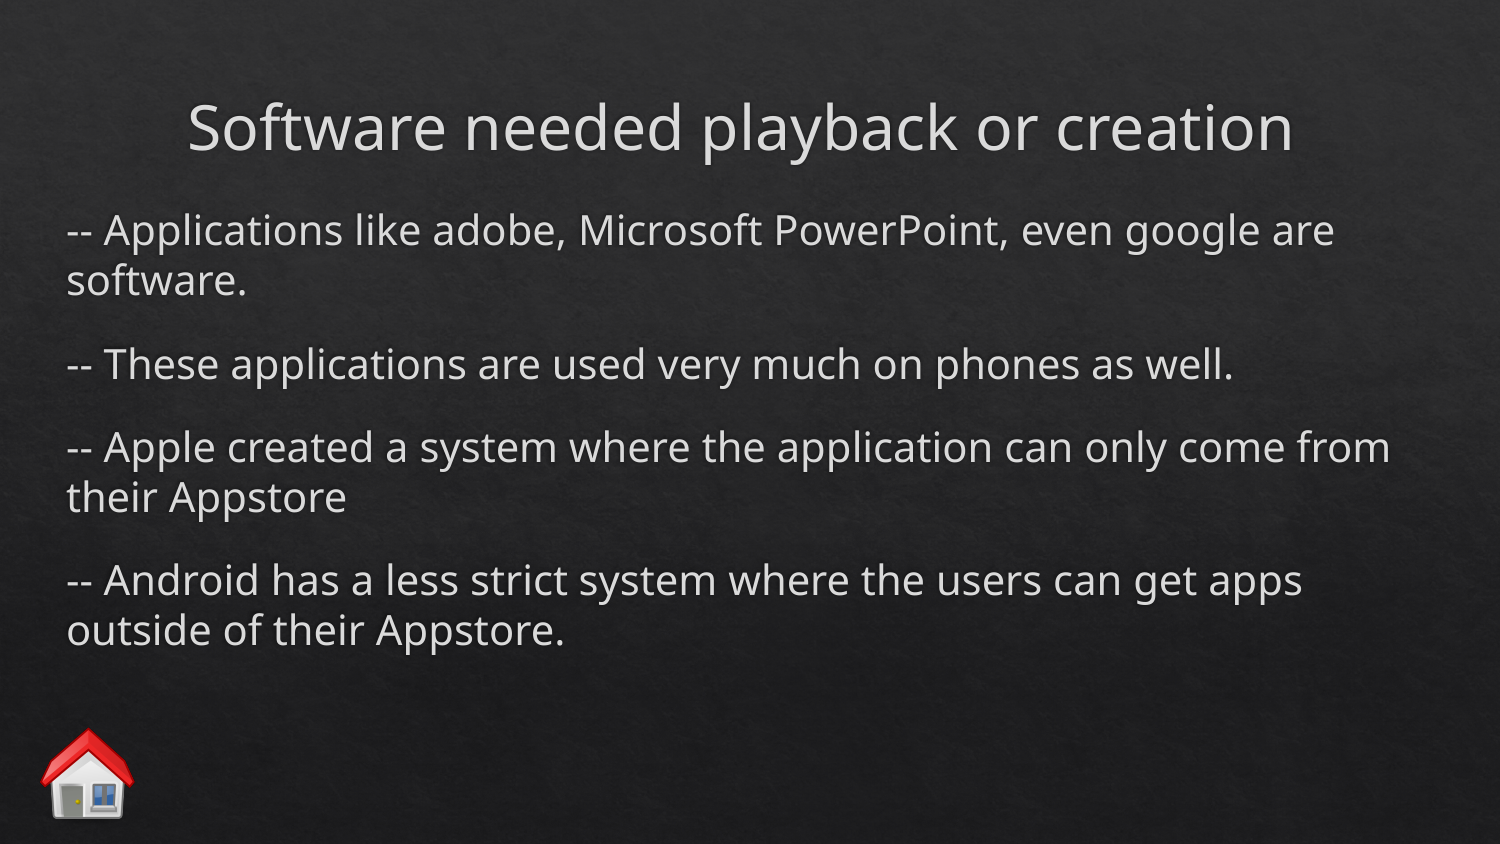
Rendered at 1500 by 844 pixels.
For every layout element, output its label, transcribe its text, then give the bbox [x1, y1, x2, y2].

picture [37, 724, 138, 826]
title Software needed playback or creation [51, 72, 1449, 167]
list -- Applications like adobe, Microsoft PowerPoint, even google are software. -- These applications are used very much on phones as well. -- Apple created a system where the application can only come from their Appstore -- Android has a less strict system where the users can get apps outside of their Appstore. [51, 189, 1449, 750]
